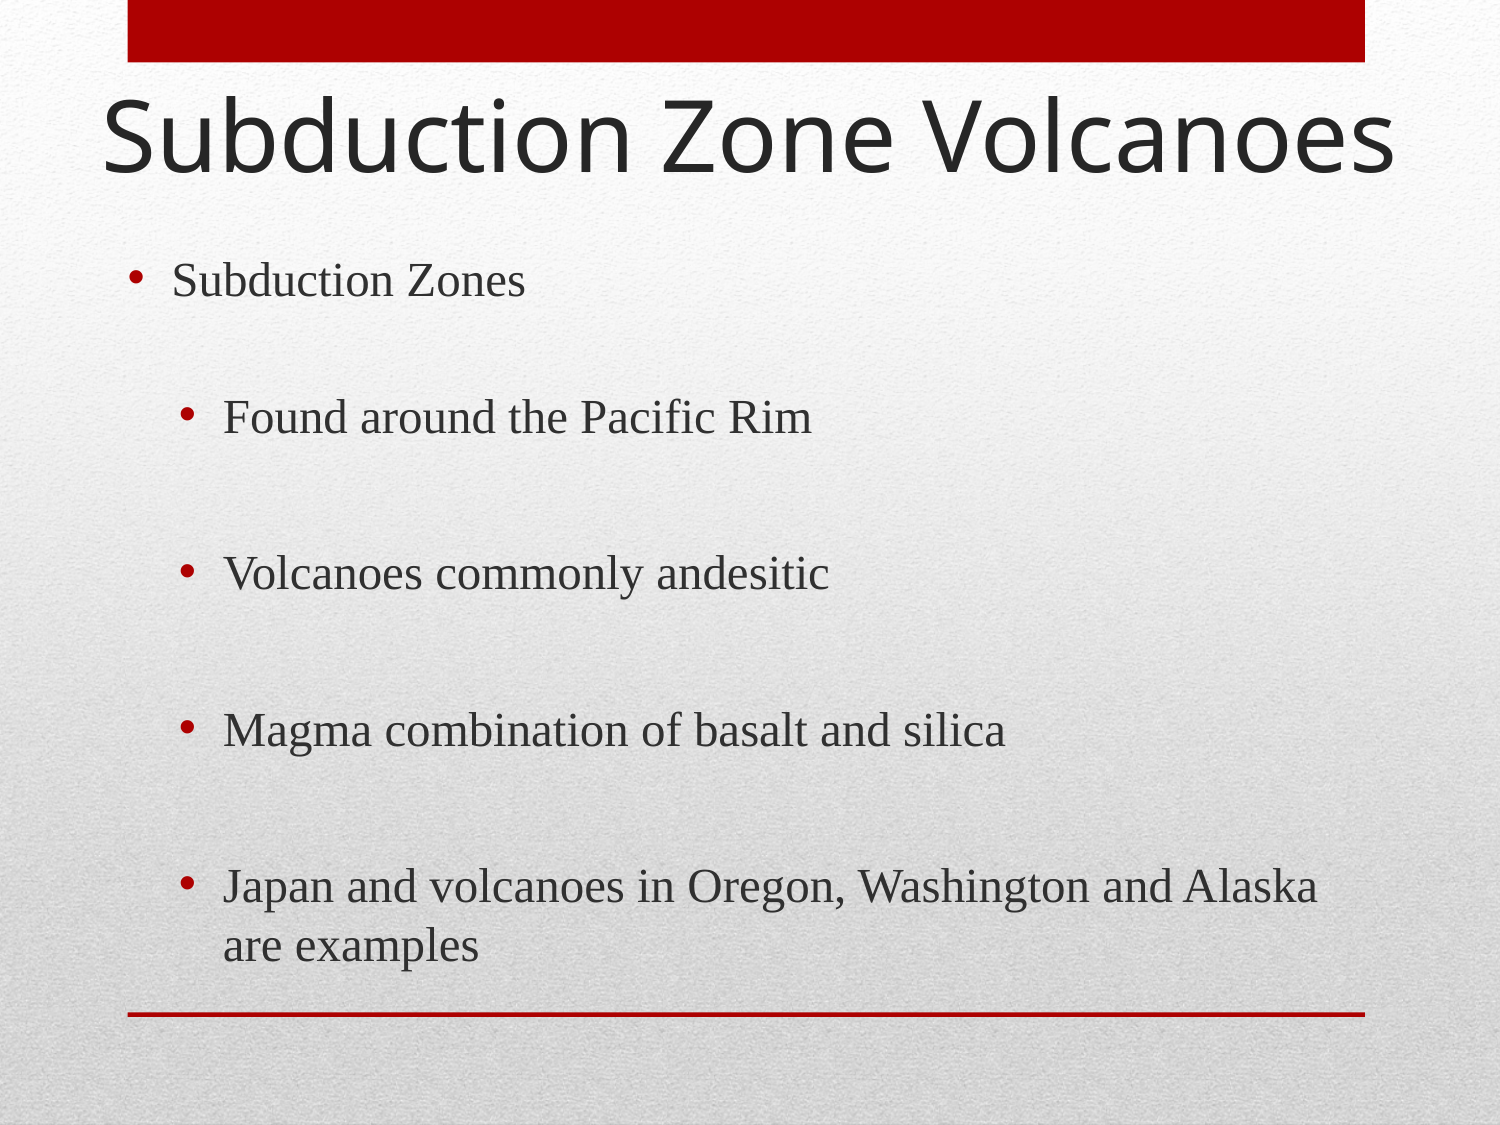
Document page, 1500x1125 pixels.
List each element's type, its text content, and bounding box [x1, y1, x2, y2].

title Subduction Zone Volcanoes [62, 12, 1438, 200]
list Subduction Zones Found around the Pacific Rim Volcanoes commonly andesitic Magma combination of basalt and silica Japan and volcanoes in Oregon, Washington and Alaska are examples [112, 237, 1400, 981]
